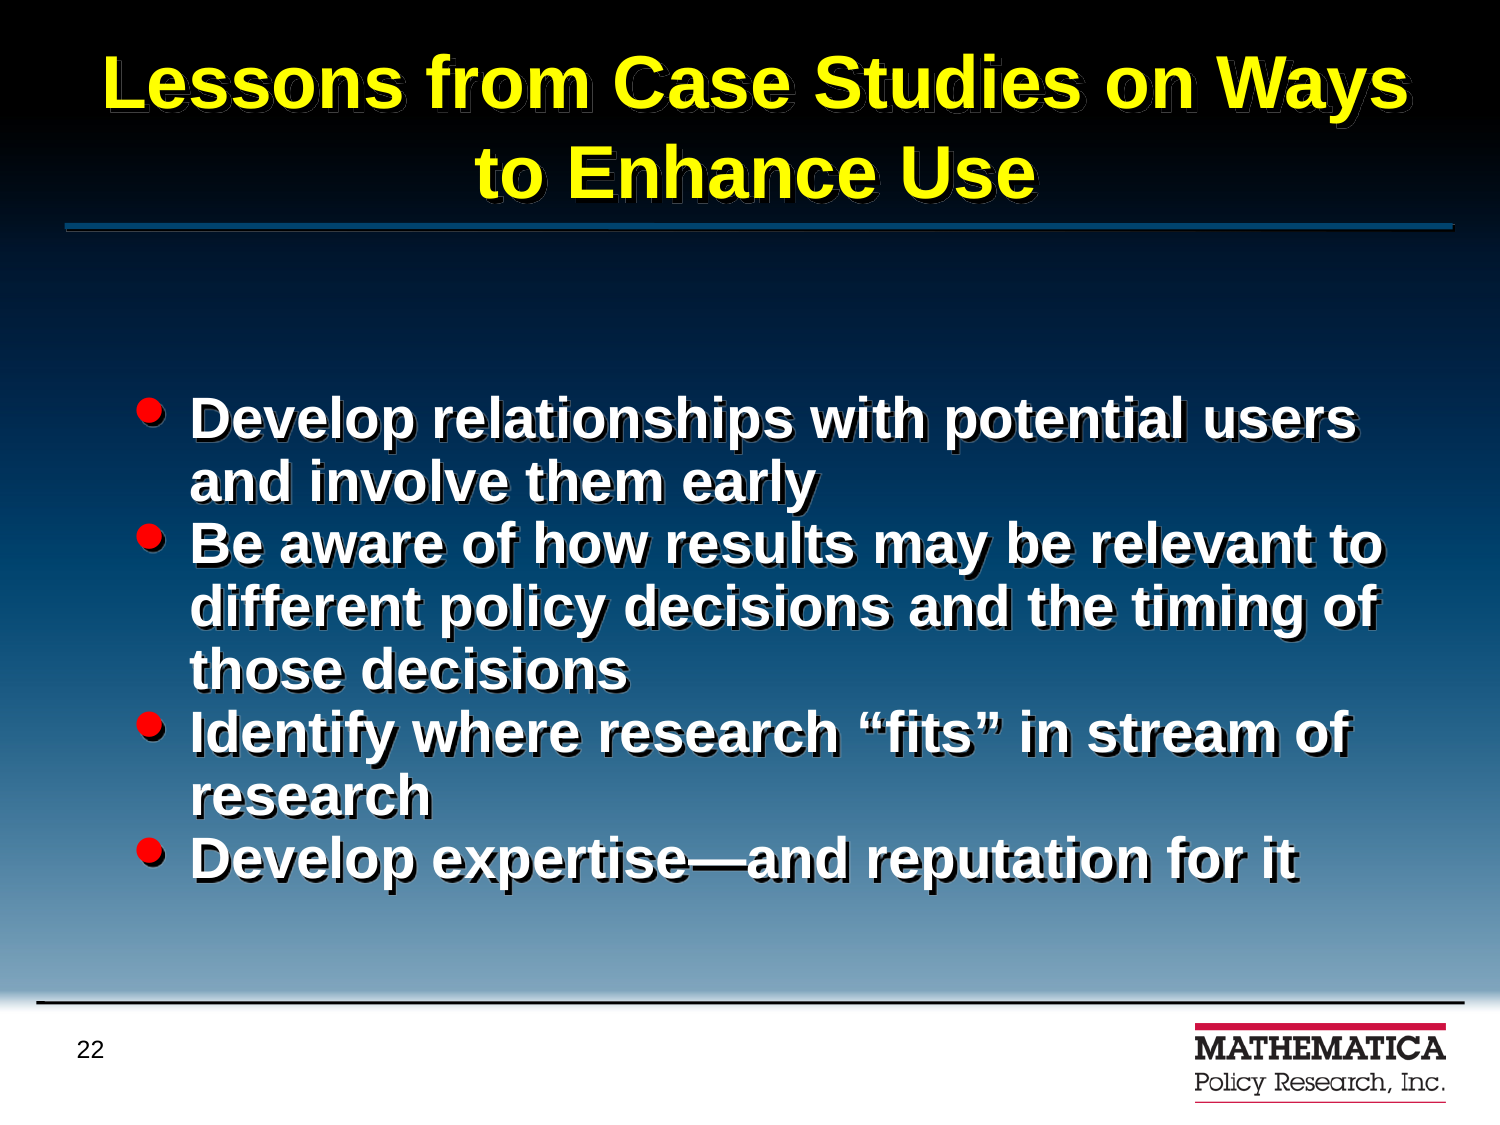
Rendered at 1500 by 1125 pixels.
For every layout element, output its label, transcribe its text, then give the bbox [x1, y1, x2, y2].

list Develop relationships with potential users and involve them early Be aware of how results may be relevant to different policy decisions and the timing of those decisions Identify where research “fits” in stream of research Develop expertise—and reputation for it [83, 301, 1436, 978]
picture [0, 0, 1500, 1125]
title Lessons from Case Studies on Ways to Enhance Use [62, 33, 1450, 222]
